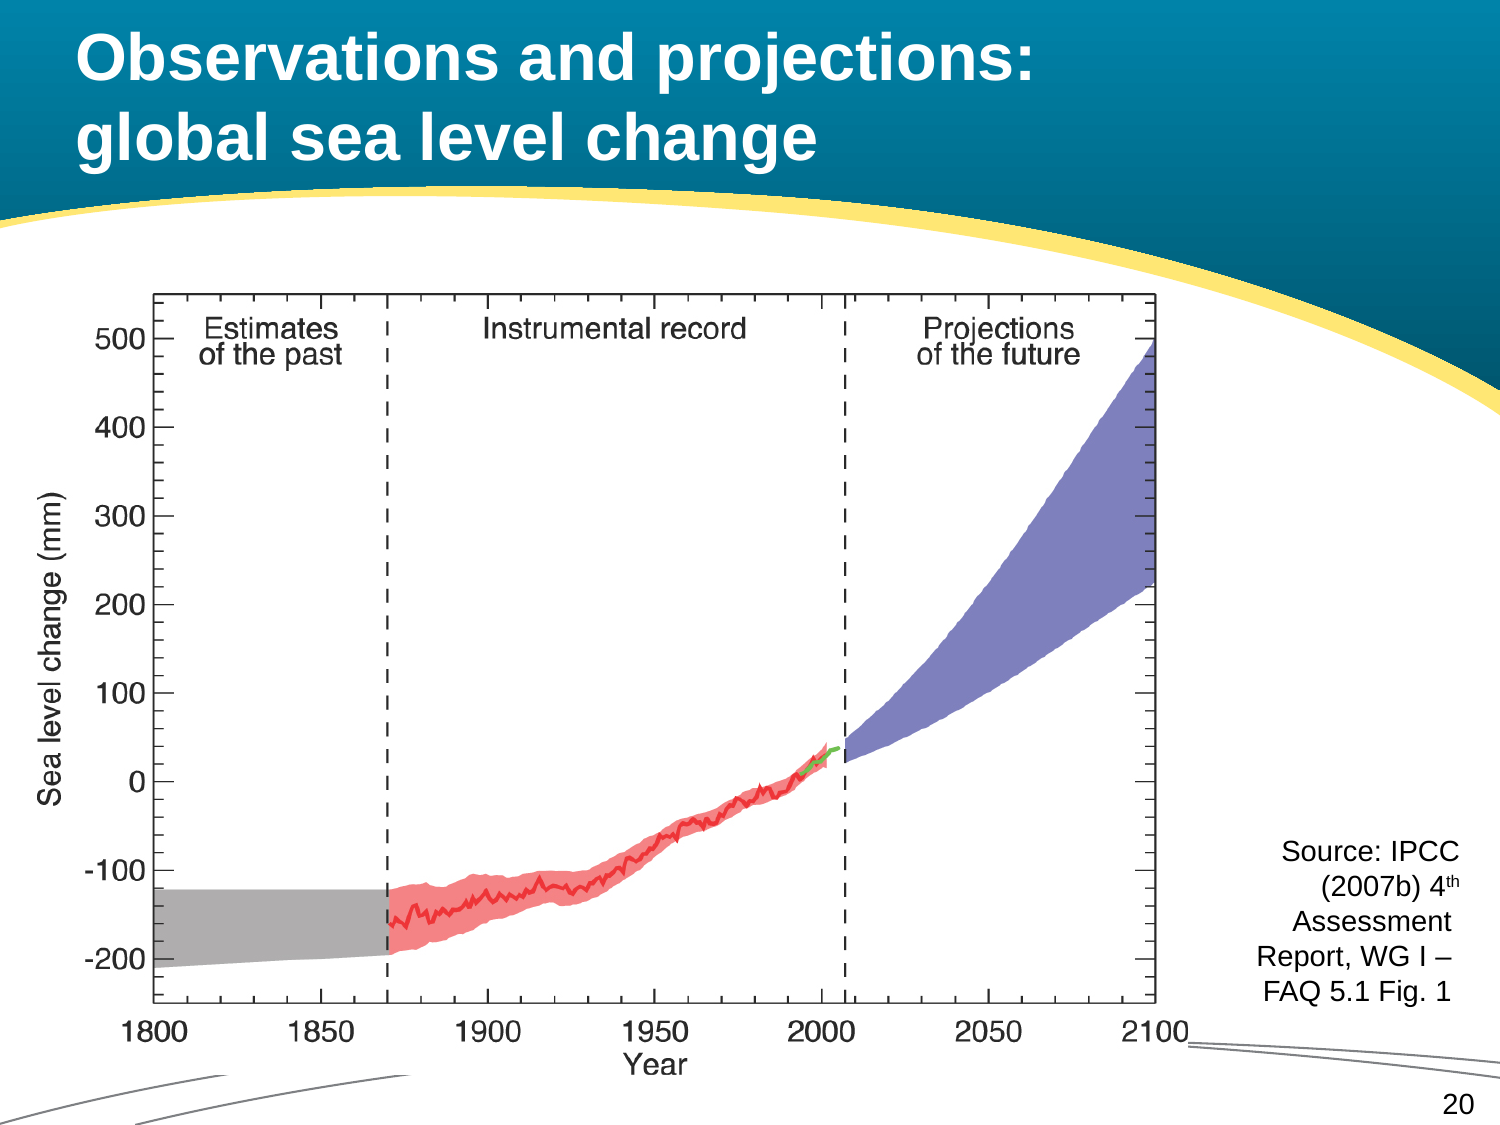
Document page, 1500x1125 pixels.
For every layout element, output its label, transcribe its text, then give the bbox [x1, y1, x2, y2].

title Observations and projections: global sea level change [74, 0, 1476, 188]
slide_number 20 [1124, 1084, 1476, 1113]
text_box Source: IPCC (2007b) 4th Assessment Report, WG I – FAQ 5.1 Fig. 1 [1191, 824, 1475, 1015]
picture [37, 292, 1188, 1076]
